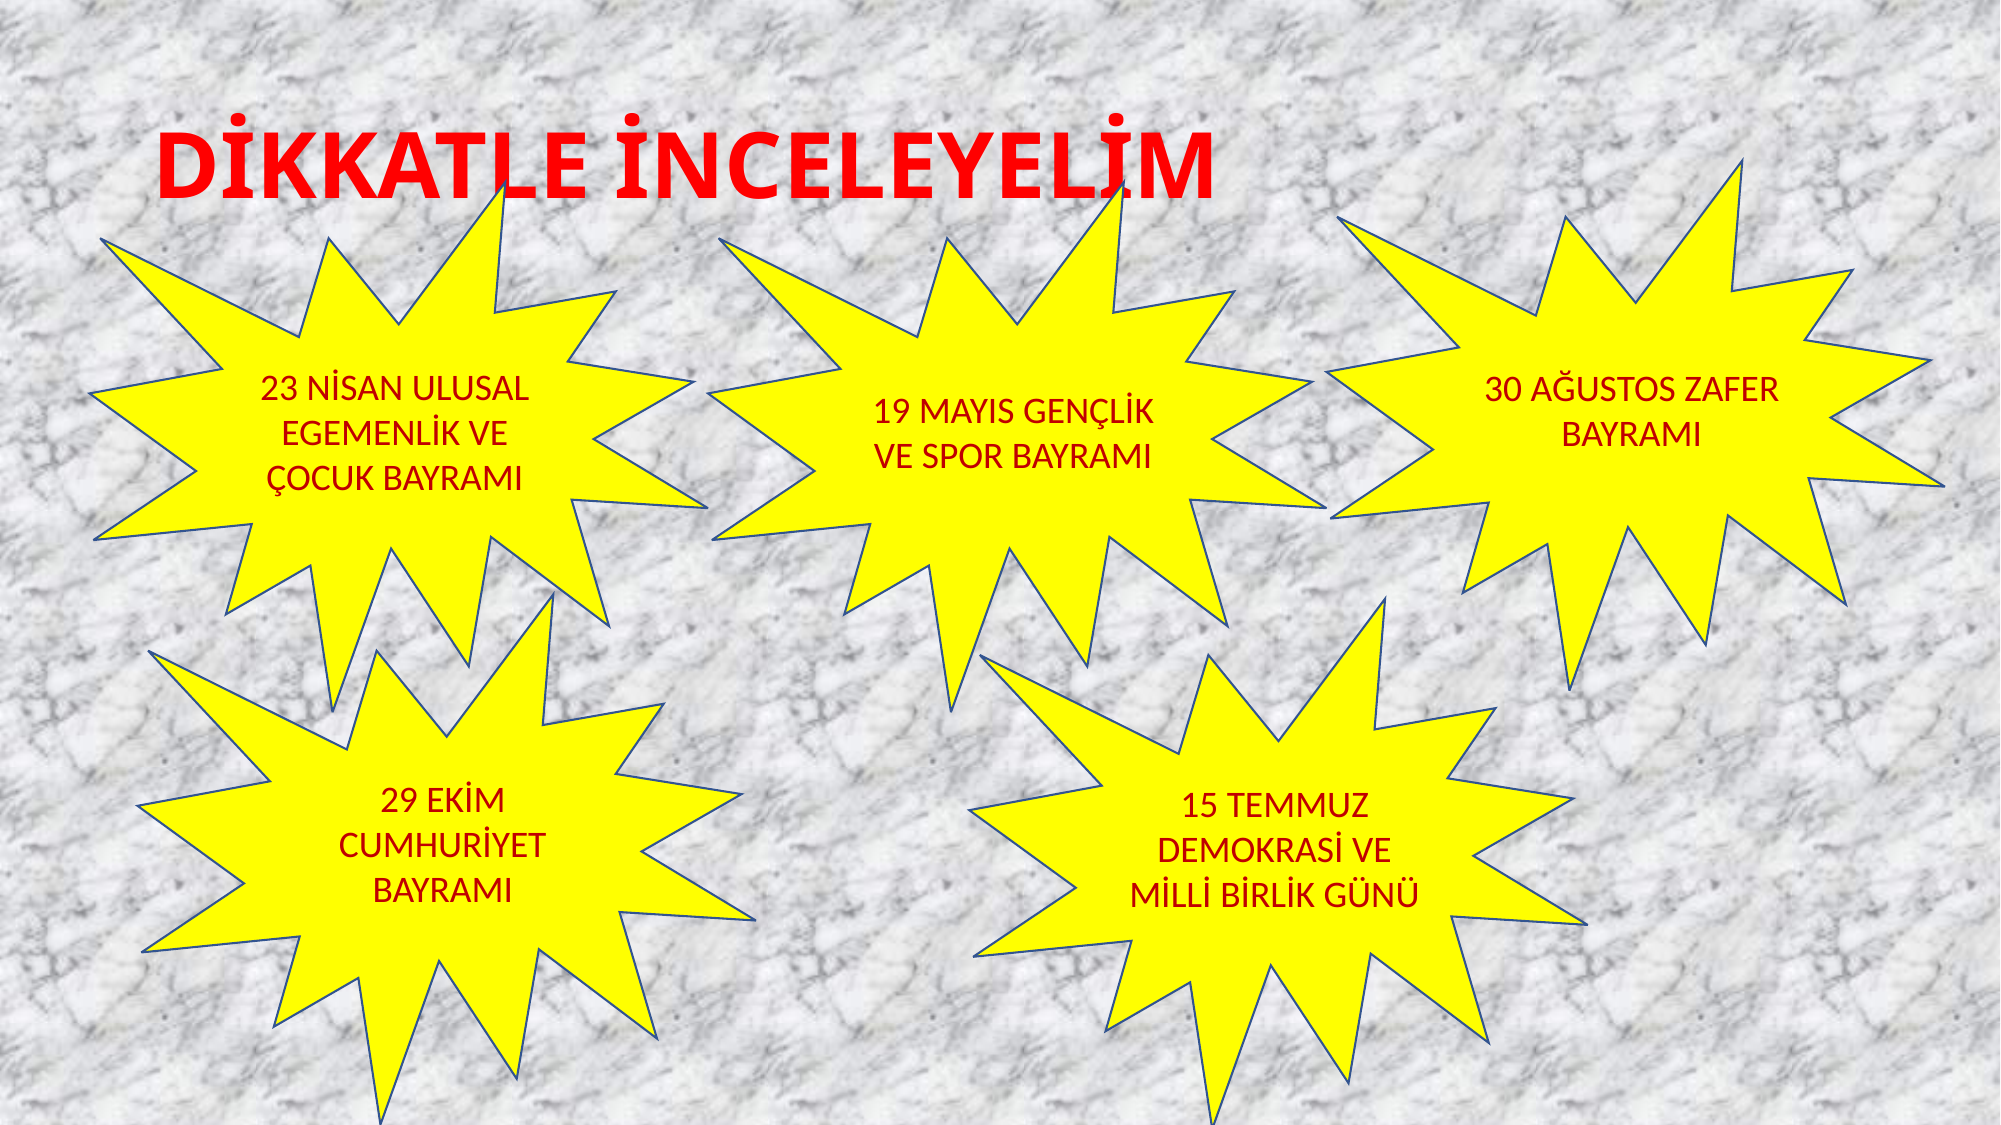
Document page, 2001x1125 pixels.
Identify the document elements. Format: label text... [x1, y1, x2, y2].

text_box 23 NİSAN ULUSAL EGEMENLİK VE ÇOCUK BAYRAMI [86, 178, 709, 713]
picture [0, 0, 2001, 1125]
text_box 29 EKİM CUMHURİYET BAYRAMI [134, 590, 757, 1125]
text_box 15 TEMMUZ DEMOKRASİ VE MİLLİ BİRLİK GÜNÜ [966, 595, 1589, 1125]
title DİKKATLE İNCELEYELİM [137, 59, 1863, 278]
text_box 19 MAYIS GENÇLİK VE SPOR BAYRAMI [705, 178, 1328, 713]
text_box 30 AĞUSTOS ZAFER BAYRAMI [1323, 157, 1946, 692]
